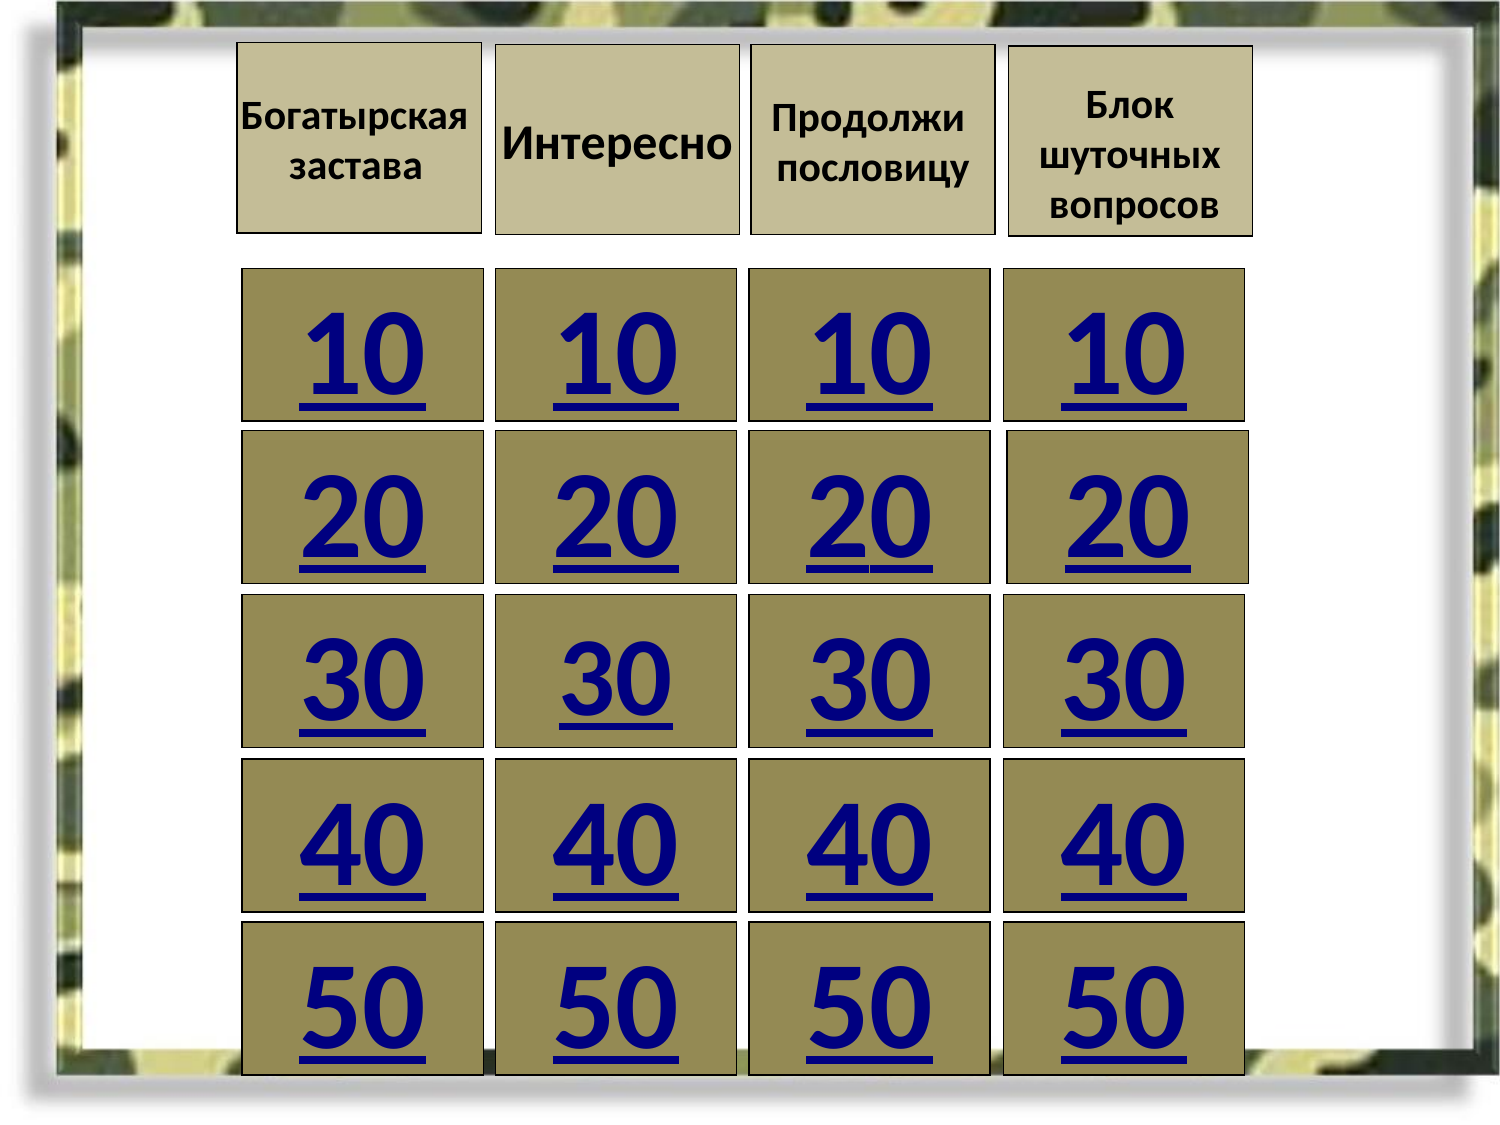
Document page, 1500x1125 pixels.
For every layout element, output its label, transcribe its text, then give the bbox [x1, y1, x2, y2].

text_box 20 [1007, 430, 1249, 584]
text_box 40 [748, 758, 991, 912]
text_box 30 [748, 594, 991, 748]
text_box 30 [495, 594, 737, 748]
text_box 20 [495, 430, 737, 584]
text_box 20 [242, 430, 484, 584]
text_box 10 [242, 268, 484, 422]
text_box 40 [242, 758, 484, 912]
text_box 10 [1003, 268, 1245, 422]
picture [0, 0, 1500, 1125]
text_box 30 [1003, 594, 1245, 748]
text_box 50 [748, 922, 991, 1075]
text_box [236, 42, 1253, 237]
text_box 20 [748, 430, 991, 584]
text_box 50 [242, 922, 484, 1075]
text_box 10 [748, 268, 991, 422]
text_box 40 [495, 758, 737, 912]
text_box 10 [495, 268, 737, 422]
text_box 30 [242, 594, 484, 748]
text_box 40 [1003, 758, 1245, 912]
text_box 50 [495, 922, 737, 1075]
text_box 50 [1003, 922, 1245, 1075]
